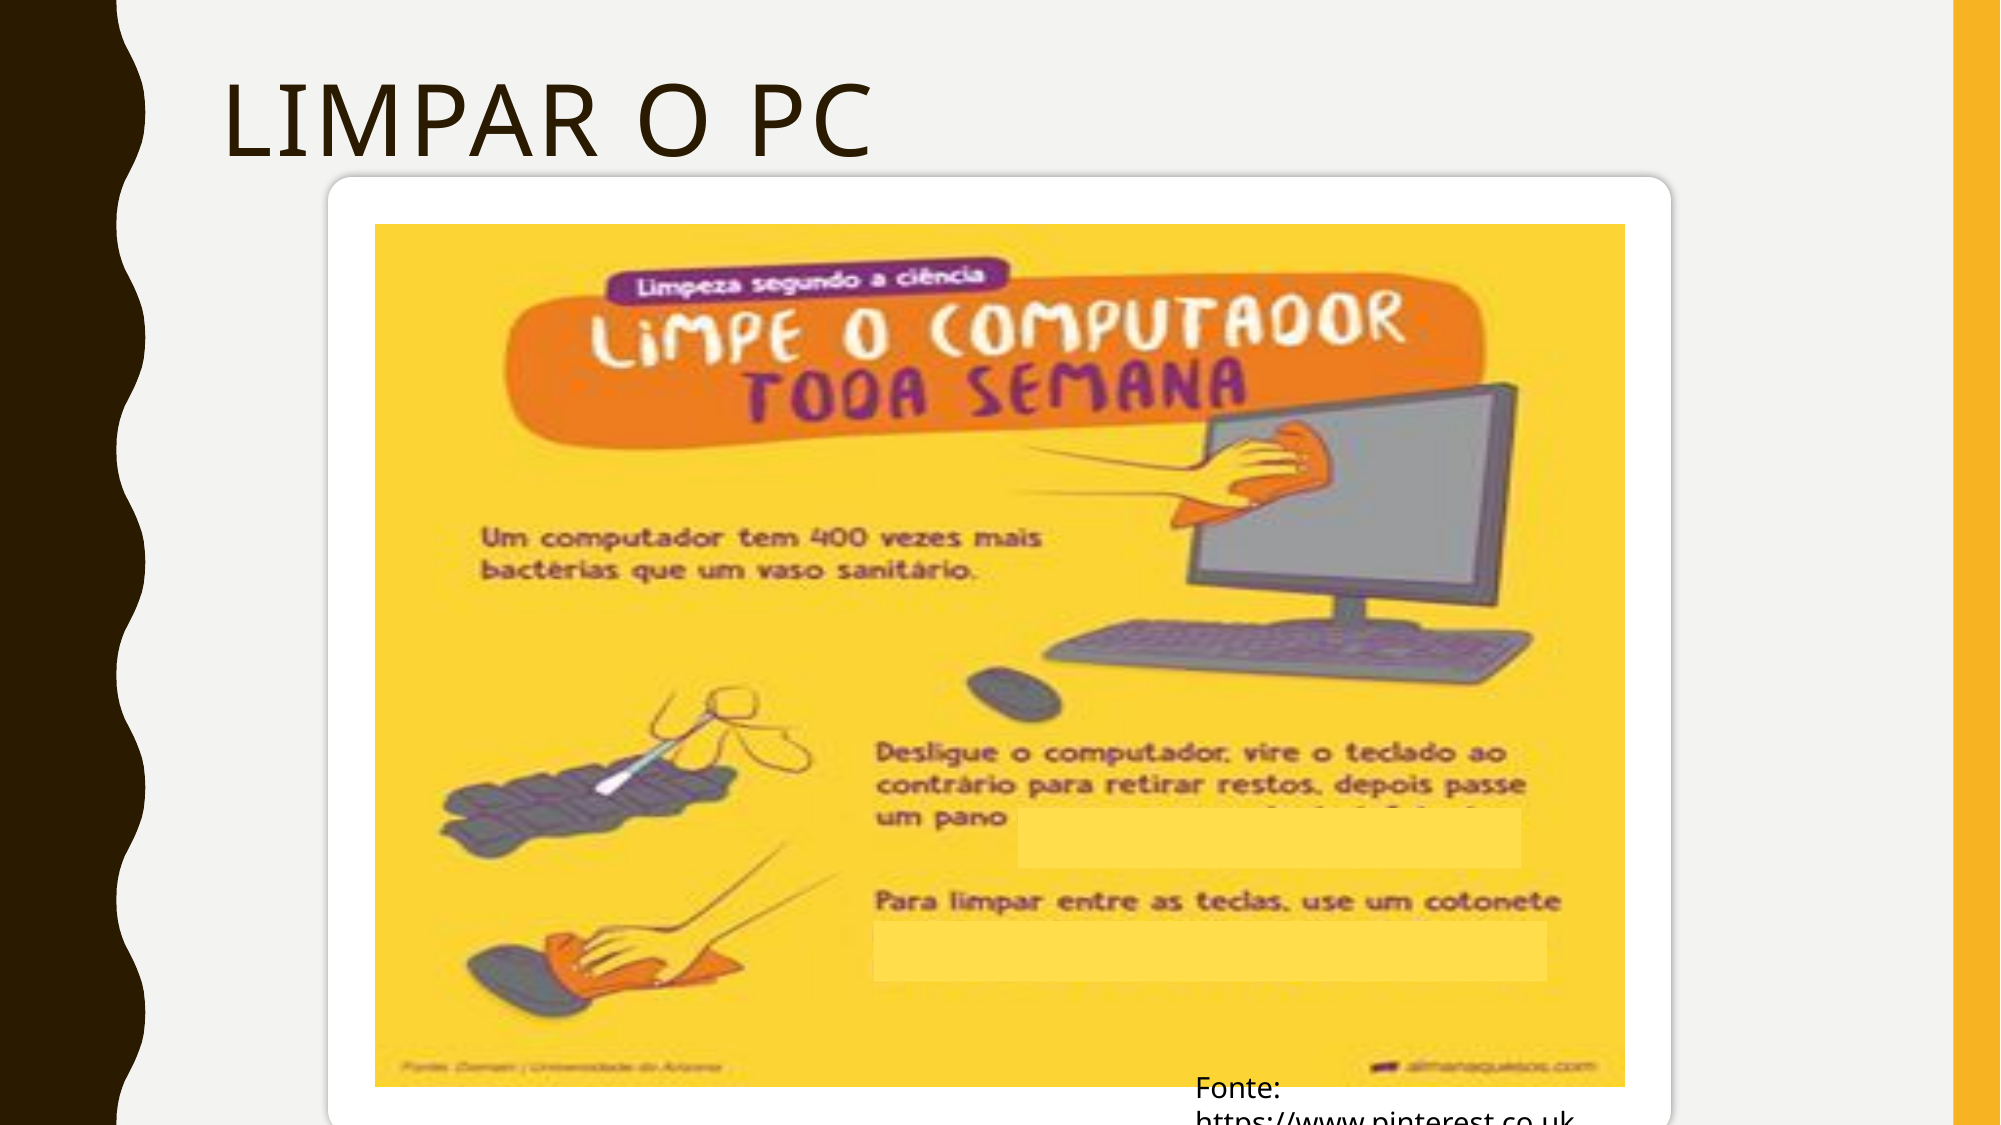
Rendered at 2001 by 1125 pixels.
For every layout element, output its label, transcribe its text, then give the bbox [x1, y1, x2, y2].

text_box Fonte: https://www.pinterest.co.uk [1180, 1088, 1625, 1125]
title LIMPAR o pc [205, 62, 1875, 308]
picture [375, 223, 1625, 1088]
